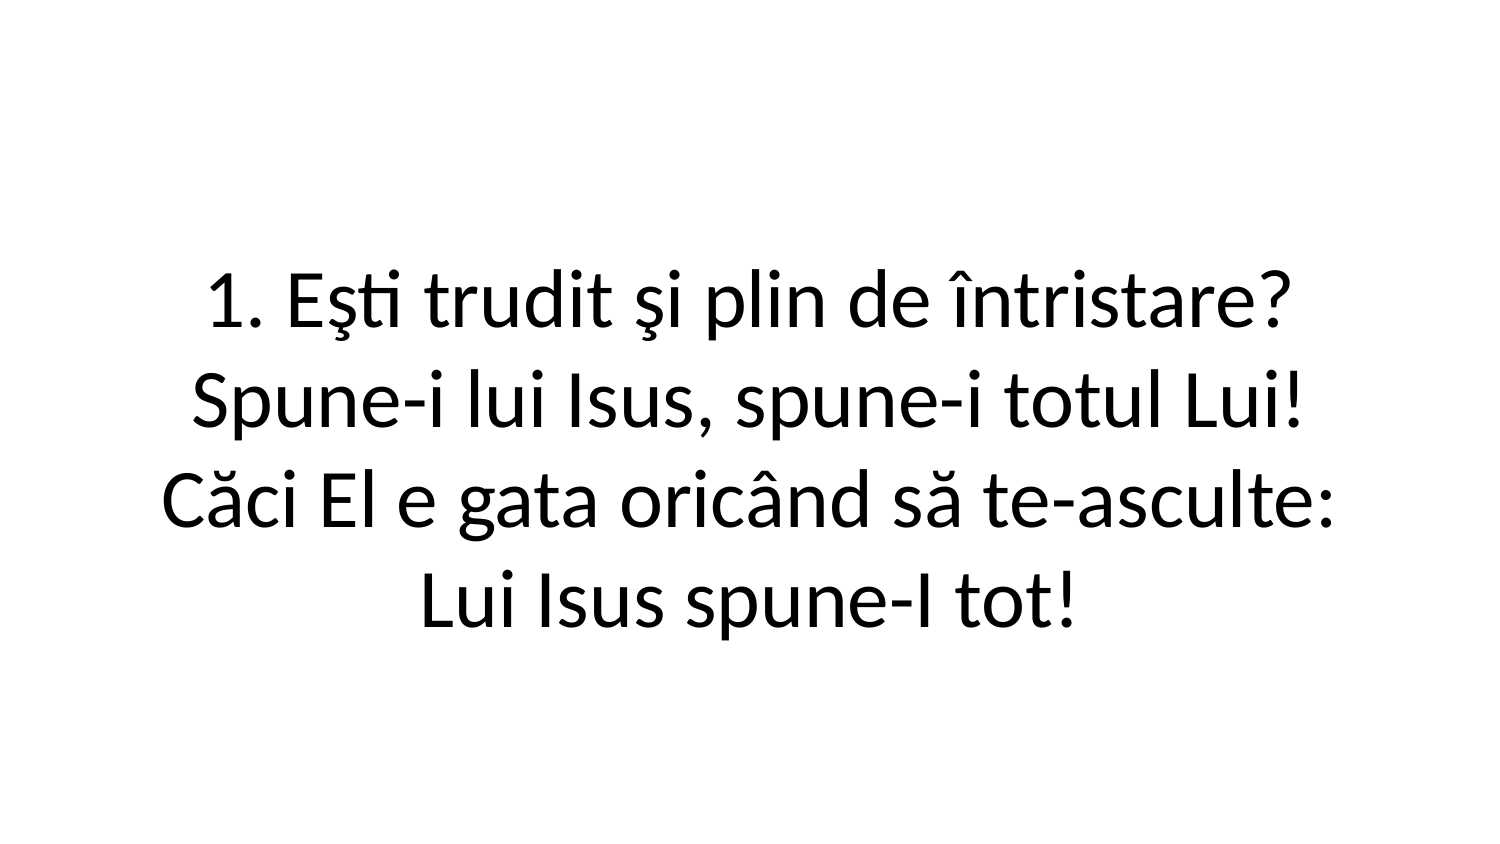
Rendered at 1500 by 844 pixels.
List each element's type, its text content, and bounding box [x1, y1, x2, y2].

text_box 1. Eşti trudit şi plin de întristare? Spune-i lui Isus, spune-i totul Lui! Căci El e gata oricând să te-asculte: Lui Isus spune-I tot! [146, 192, 1354, 652]
